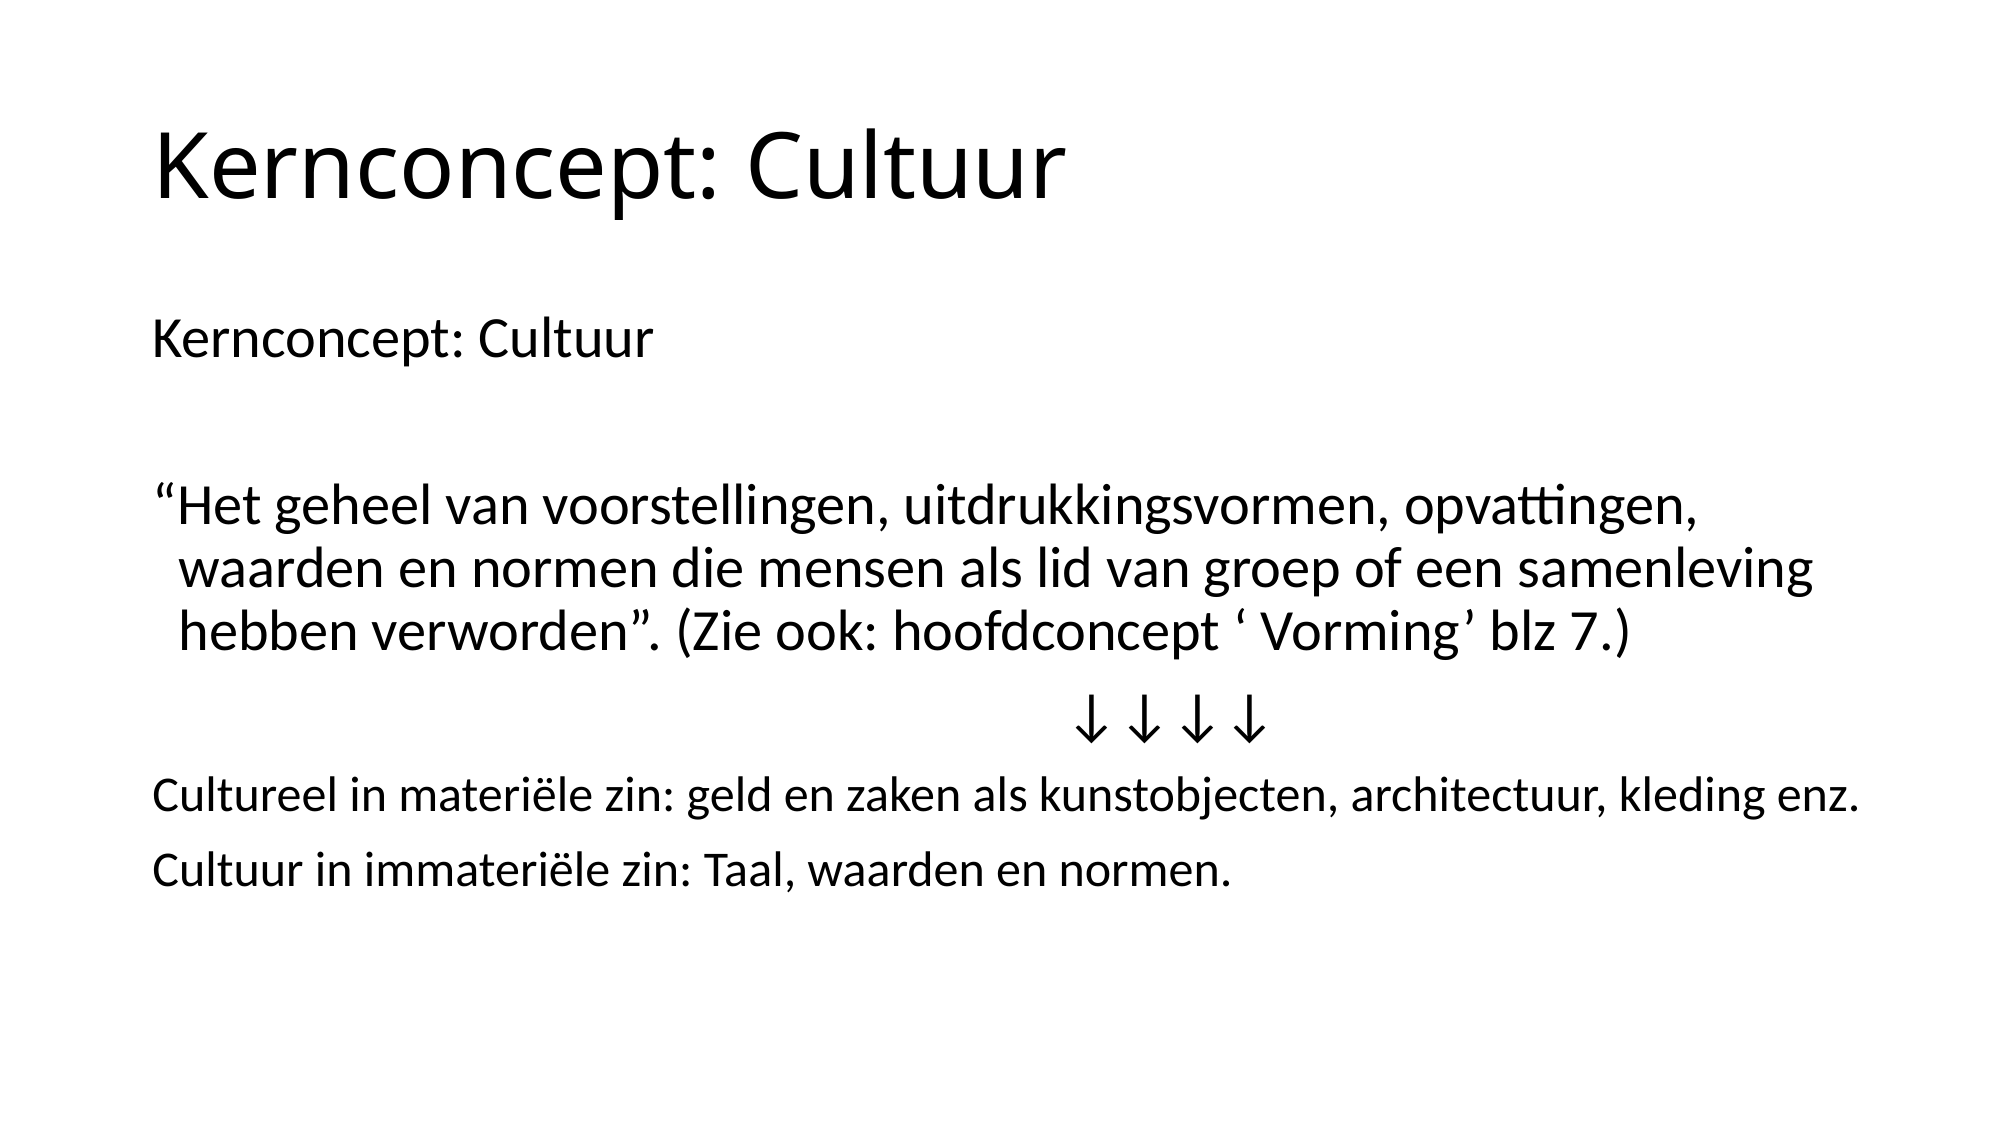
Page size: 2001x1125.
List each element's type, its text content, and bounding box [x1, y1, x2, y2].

list Kernconcept: Cultuur “Het geheel van voorstellingen, uitdrukkingsvormen, opvattingen, waarden en normen die mensen als lid van groep of een samenleving hebben verworden”. (Zie ook: hoofdconcept ‘ Vorming’ blz 7.) ↓↓↓↓ Cultureel in materiële zin: geld en zaken als kunstobjecten, architectuur, kleding enz. Cultuur in immateriële zin: Taal, waarden en normen. [137, 299, 1975, 1085]
title Kernconcept: Cultuur [137, 59, 1863, 278]
